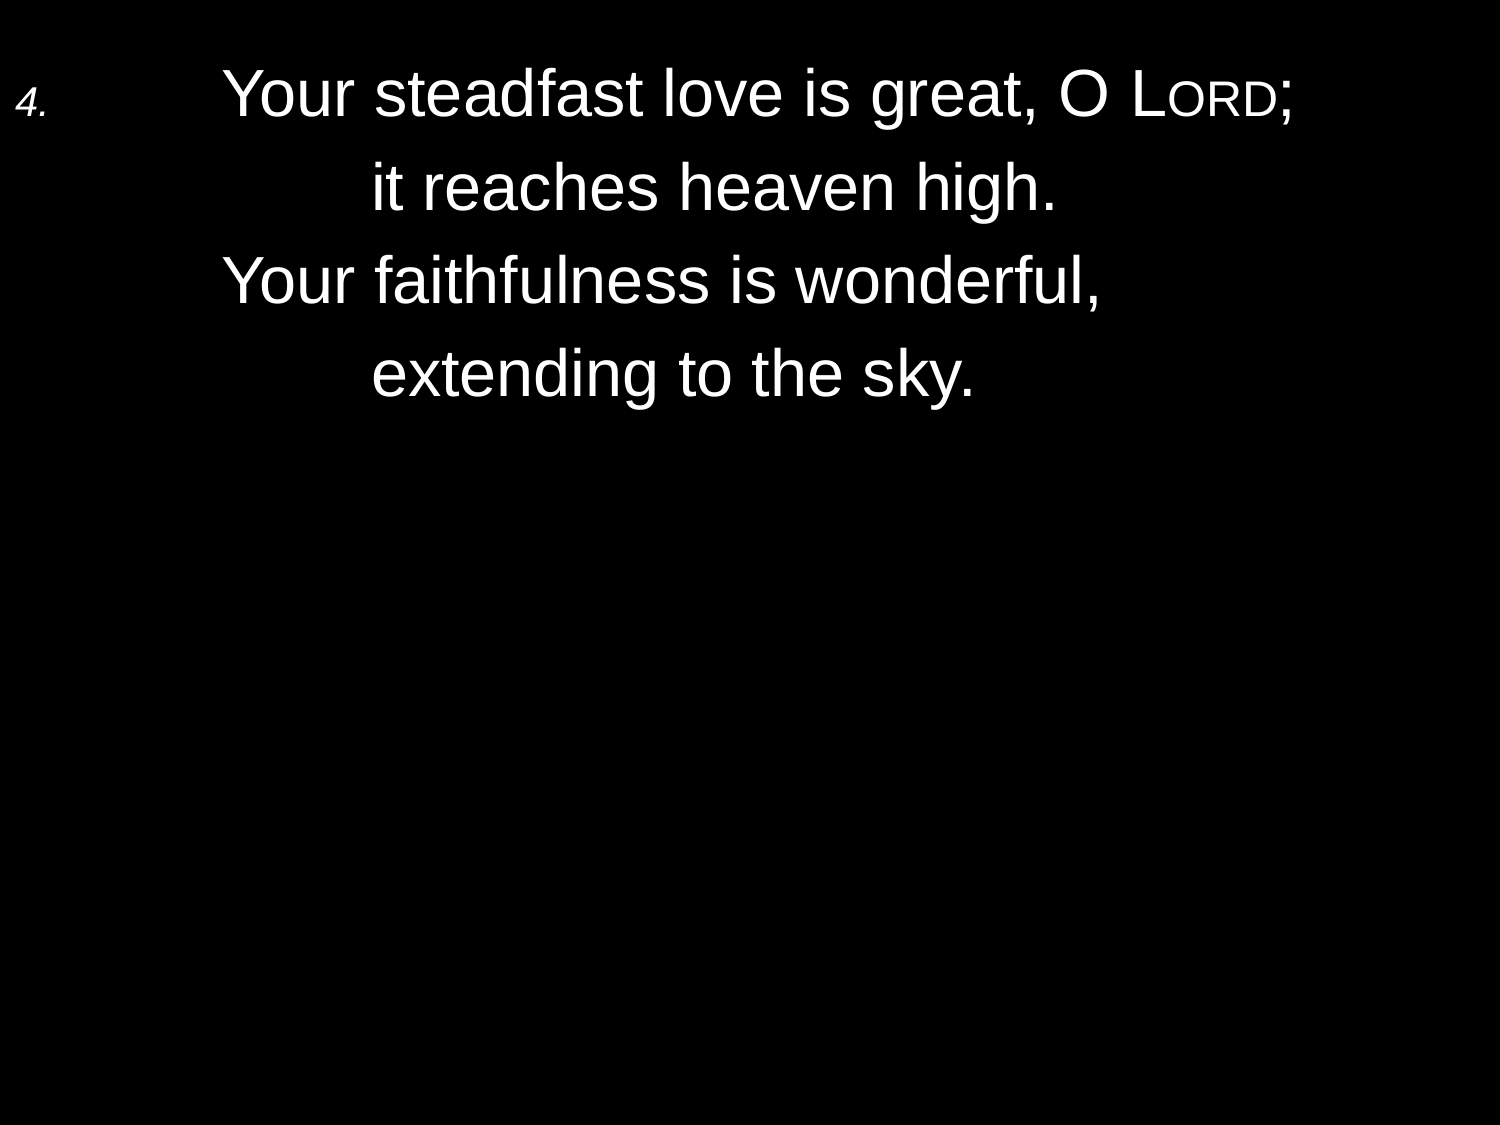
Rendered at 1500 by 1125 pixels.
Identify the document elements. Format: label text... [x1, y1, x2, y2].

list 4. Your steadfast love is great, O Lord; it reaches heaven high. Your faithfulness is wonderful, extending to the sky. [0, 42, 1500, 1047]
